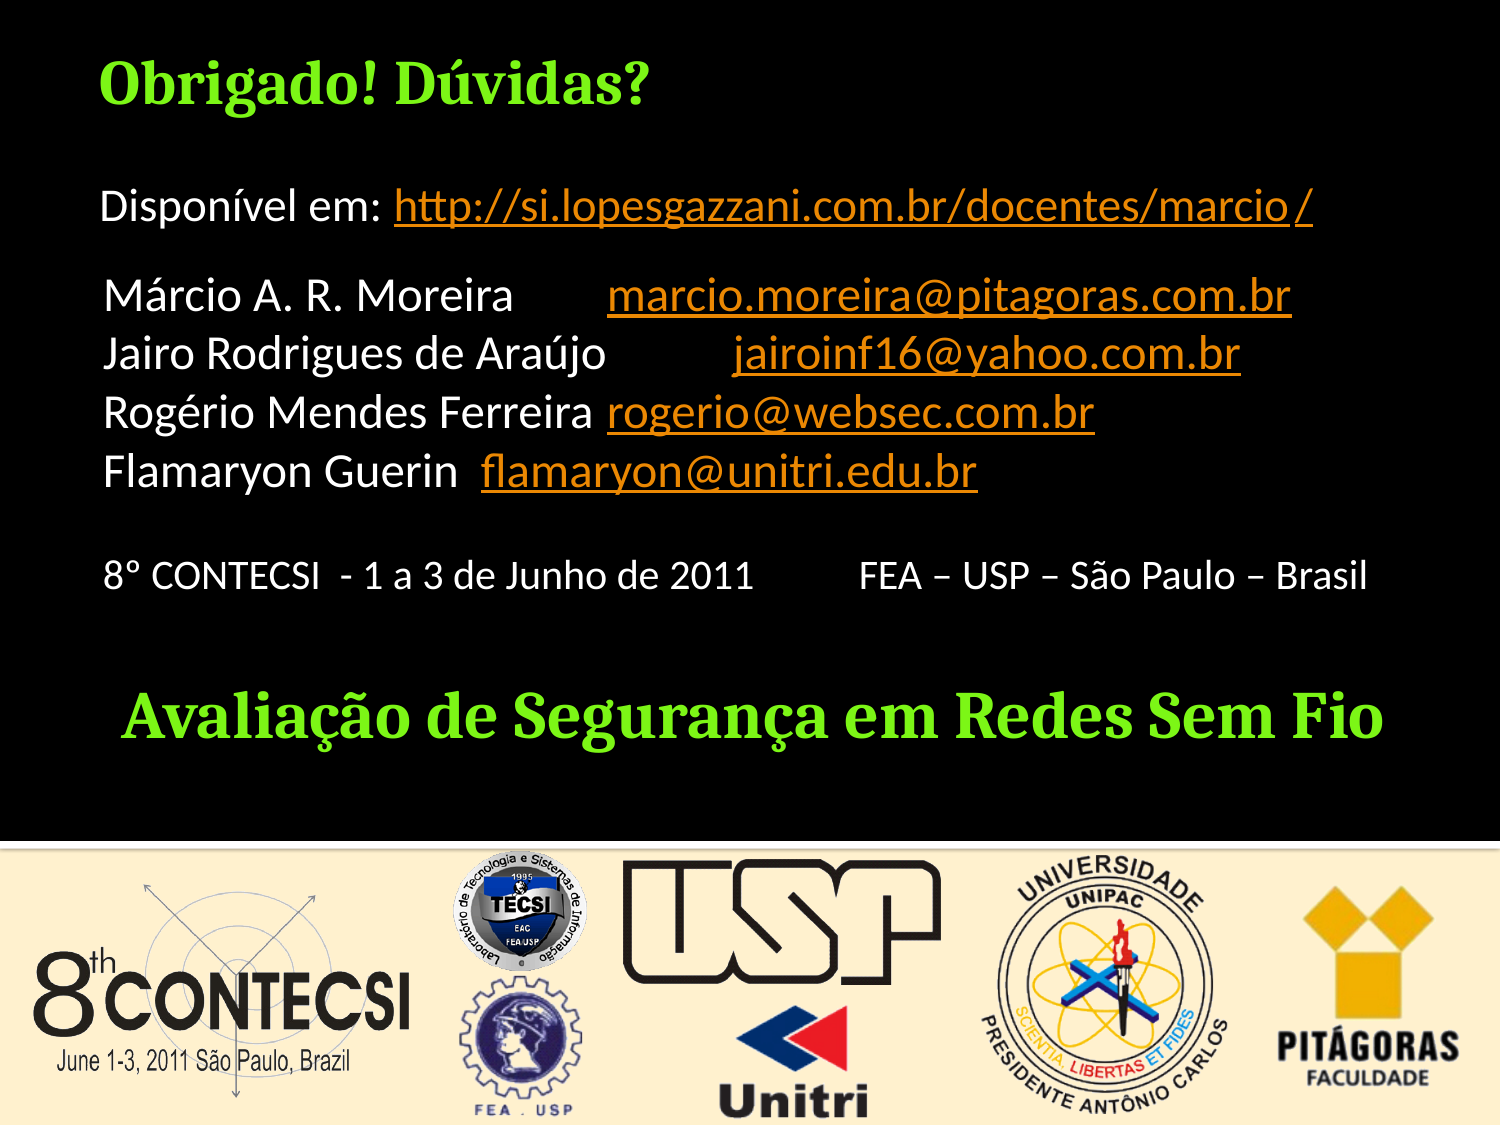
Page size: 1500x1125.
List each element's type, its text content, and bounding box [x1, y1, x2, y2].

title Avaliação de Segurança em Redes Sem Fio [35, 597, 1465, 825]
subtitle Márcio A. R. Moreira marcio.moreira@pitagoras.com.br Jairo Rodrigues de Araújo jairoinf16@yahoo.com.br Rogério Mendes Ferreira rogerio@websec.com.br Flamaryon Guerin flamaryon@unitri.edu.br 8º CONTECSI - 1 a 3 de Junho de 2011 FEA – USP – São Paulo – Brasil [83, 257, 1447, 598]
picture [975, 855, 1234, 1114]
picture [25, 869, 417, 1105]
picture [442, 846, 600, 1125]
picture [1269, 880, 1468, 1089]
text_box Obrigado! Dúvidas? Disponível em: http://si.lopesgazzani.com.br/docentes/marcio/ [84, 39, 1436, 232]
picture [718, 1004, 869, 1121]
picture [623, 859, 941, 985]
